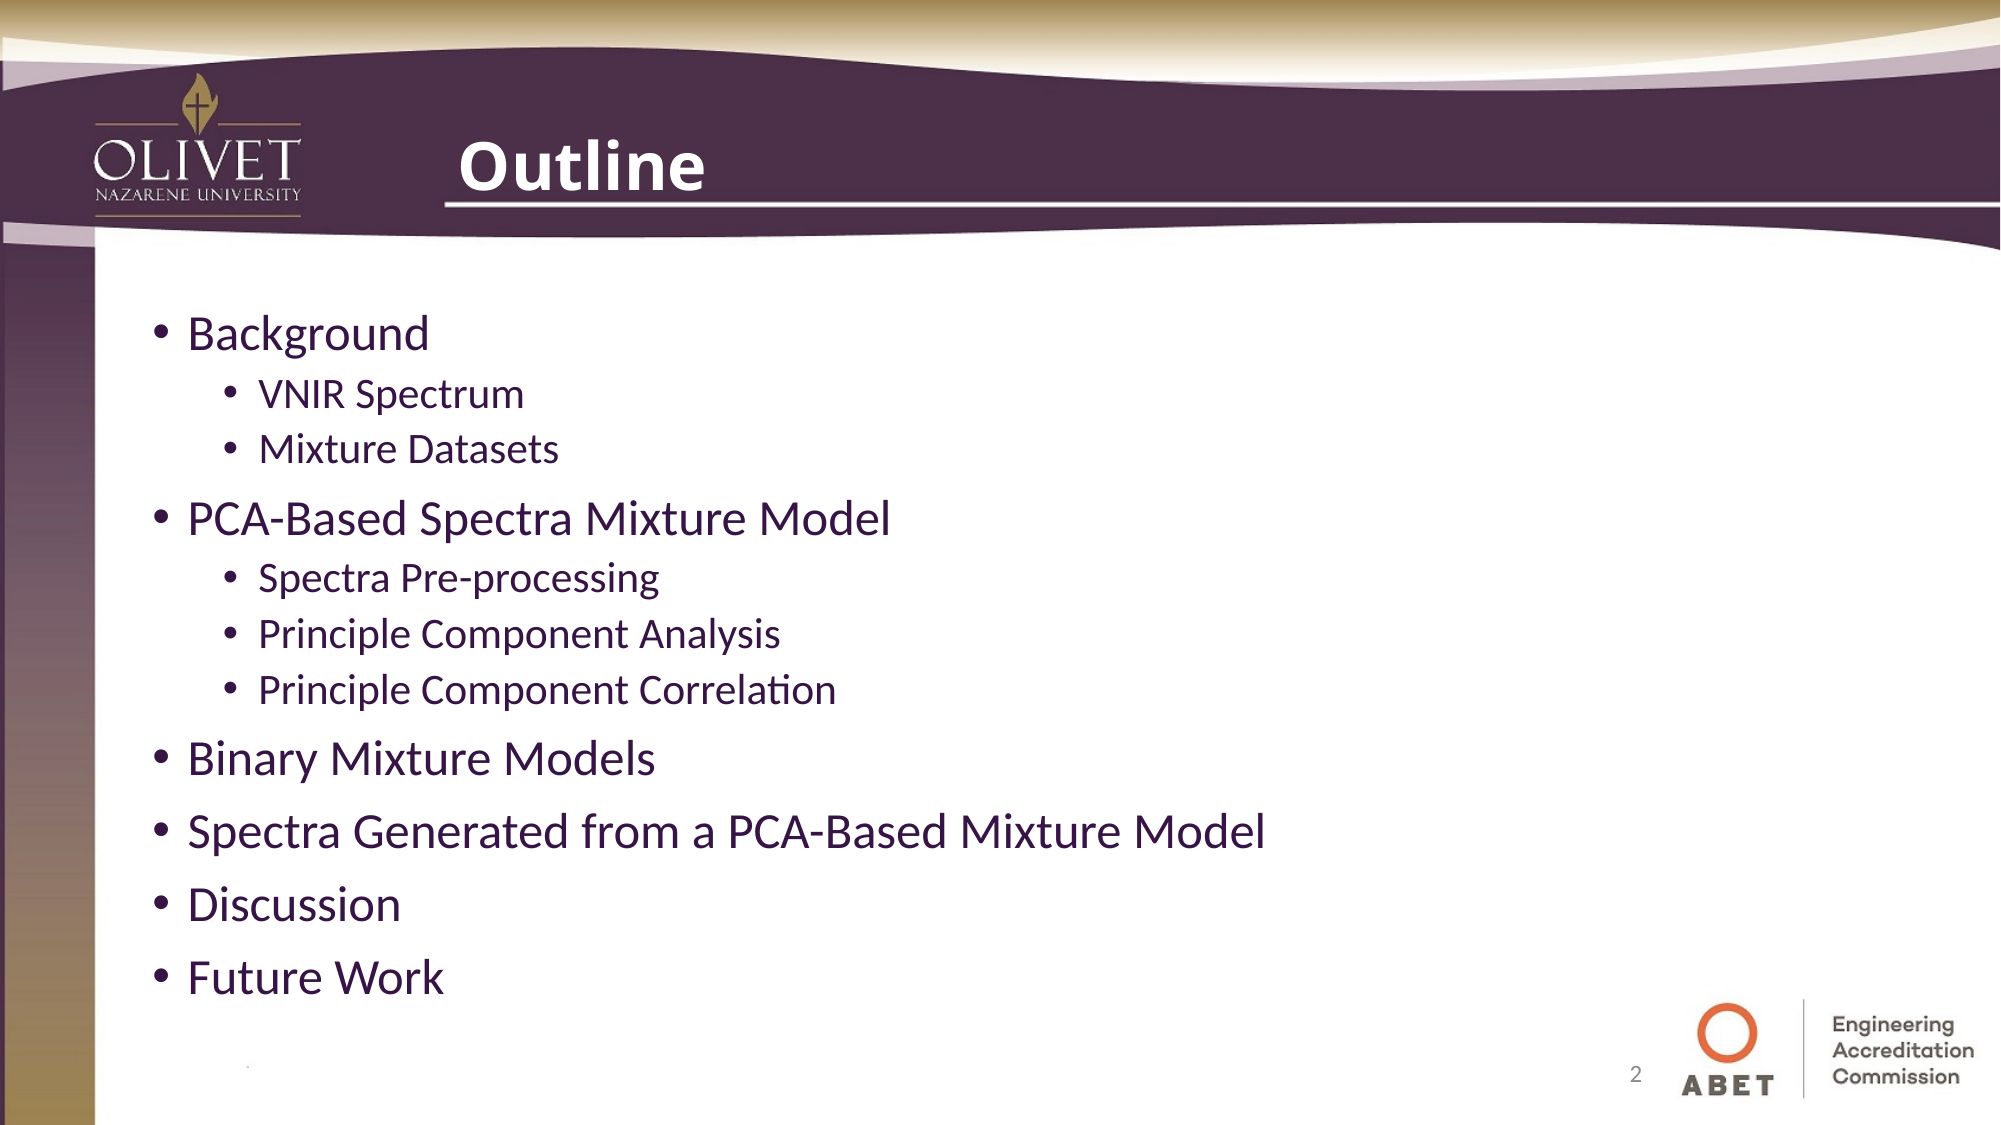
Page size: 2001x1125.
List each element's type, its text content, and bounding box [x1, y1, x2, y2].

list Background VNIR Spectrum Mixture Datasets PCA-Based Spectra Mixture Model Spectra Pre-processing Principle Component Analysis Principle Component Correlation Binary Mixture Models Spectra Generated from a PCA-Based Mixture Model Discussion Future Work [137, 299, 1863, 1014]
title Outline [442, 59, 1863, 278]
slide_number 2 [1412, 1042, 1658, 1103]
picture [0, 0, 2001, 1125]
